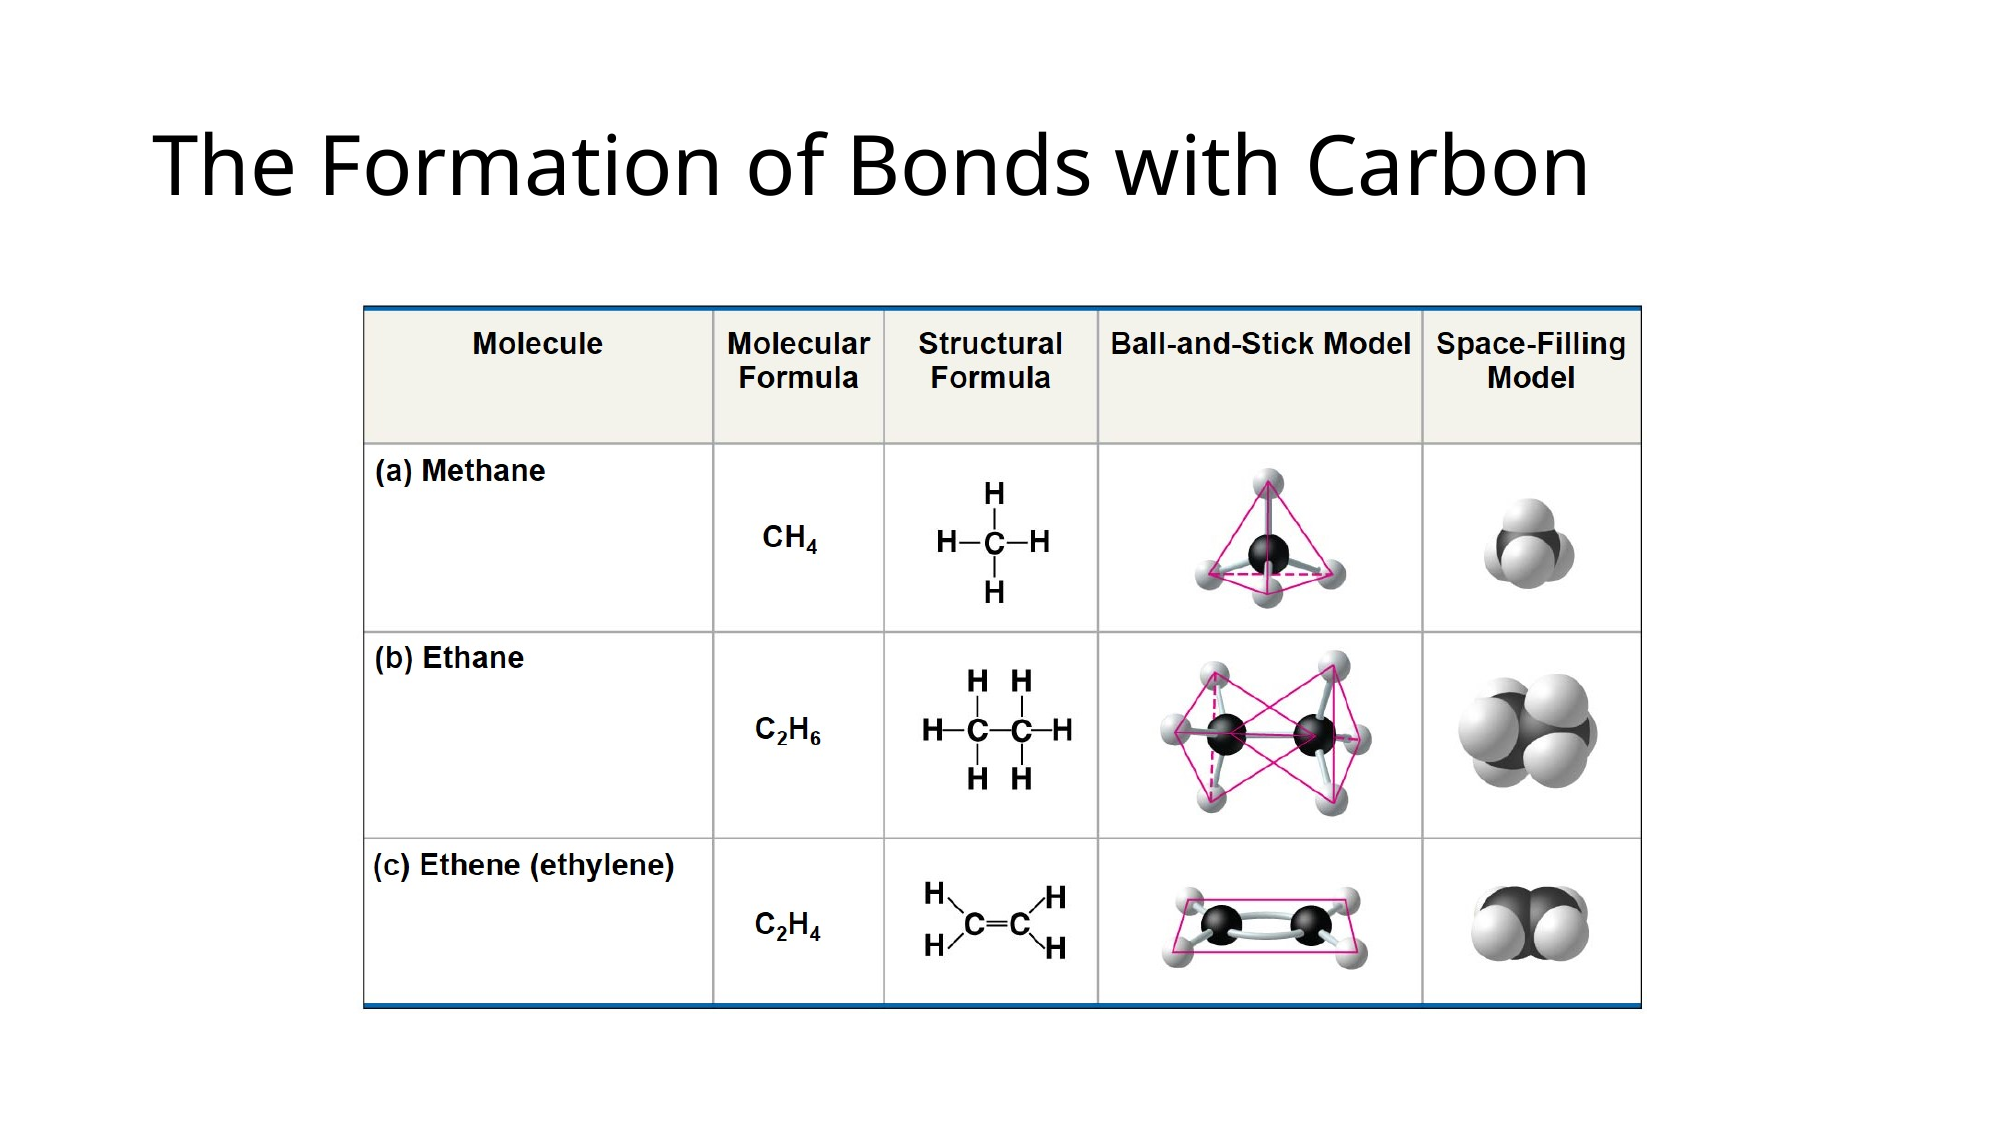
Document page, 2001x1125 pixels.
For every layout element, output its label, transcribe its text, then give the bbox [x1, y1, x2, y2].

title The Formation of Bonds with Carbon [137, 59, 1863, 278]
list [353, 299, 1647, 1014]
